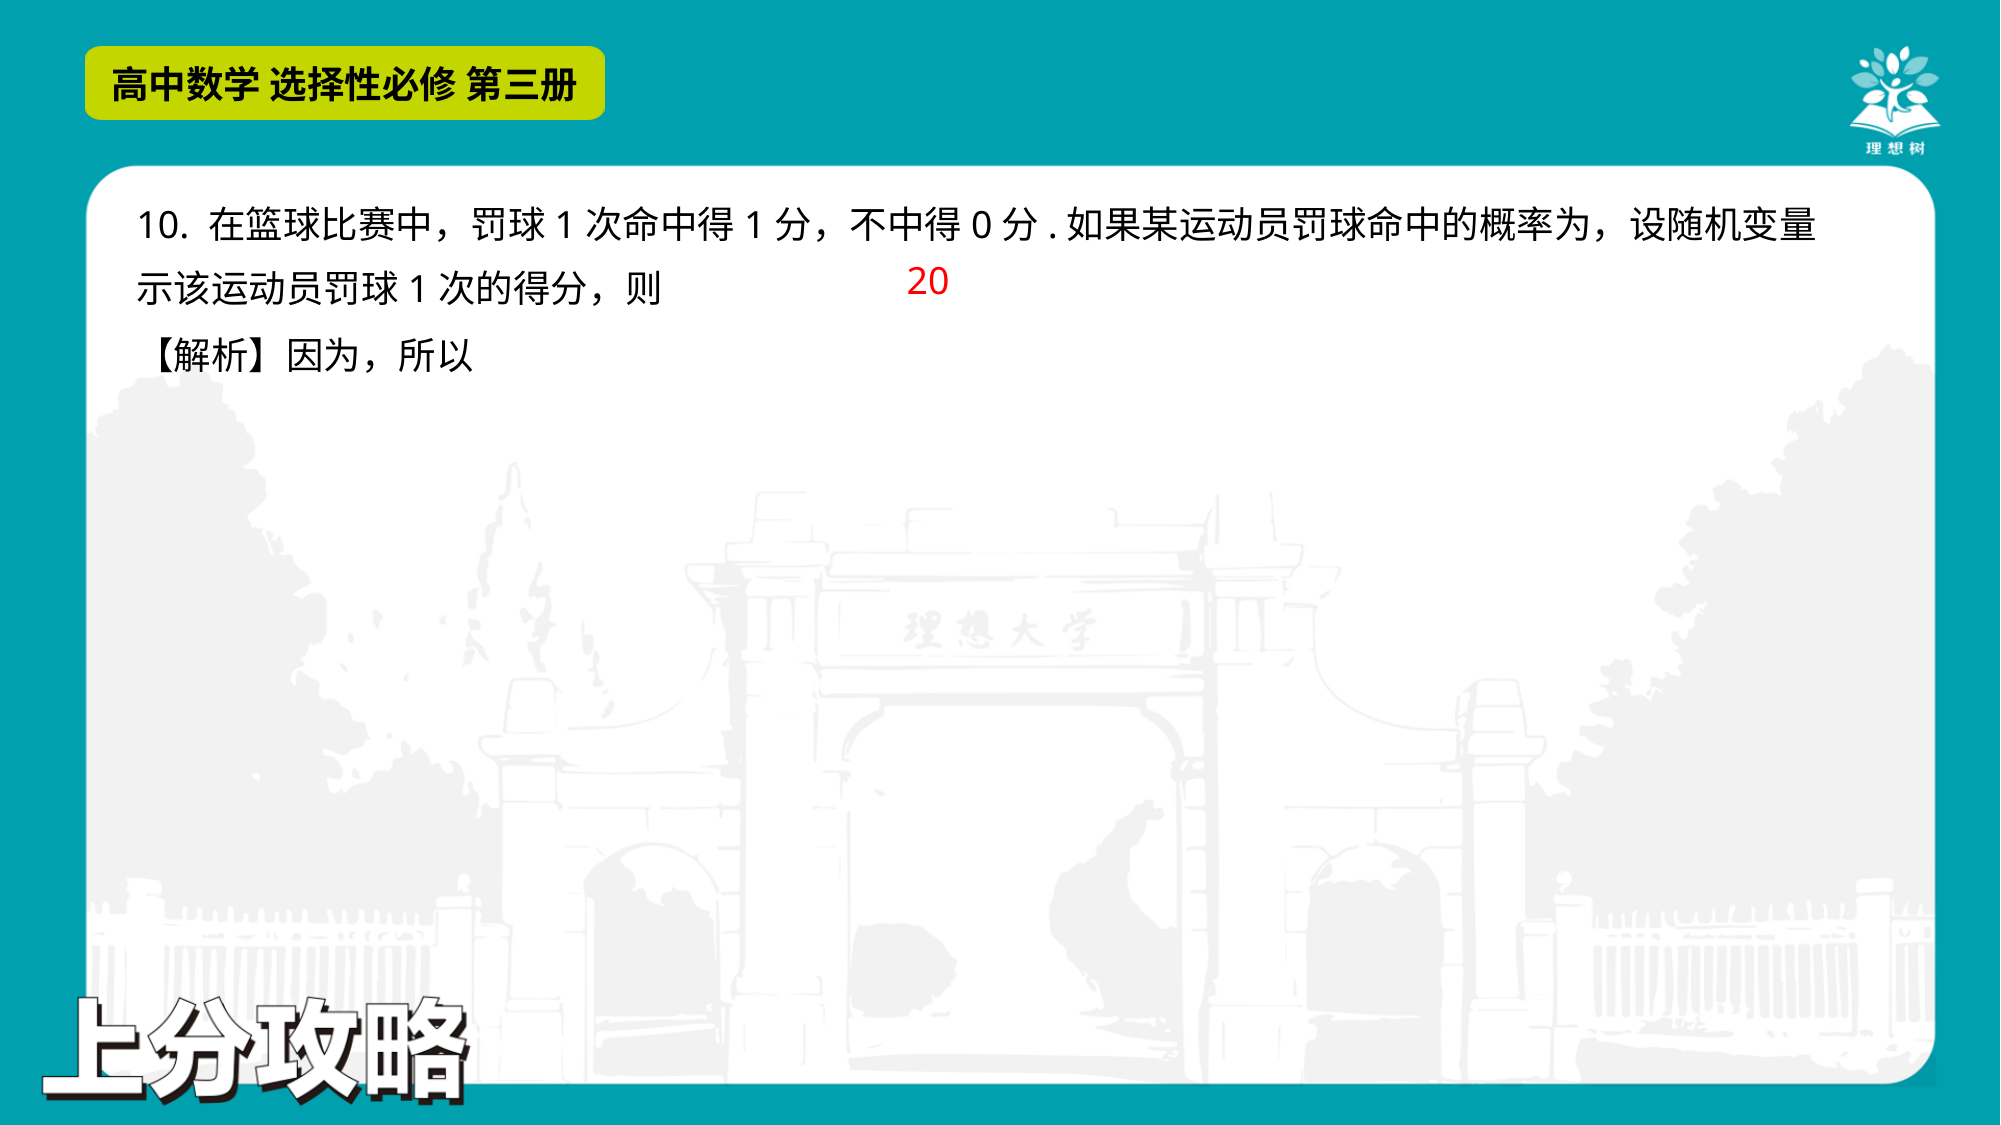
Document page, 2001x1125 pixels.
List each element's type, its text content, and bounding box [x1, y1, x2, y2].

text_box 20 [892, 237, 964, 296]
picture [0, 0, 2000, 1125]
